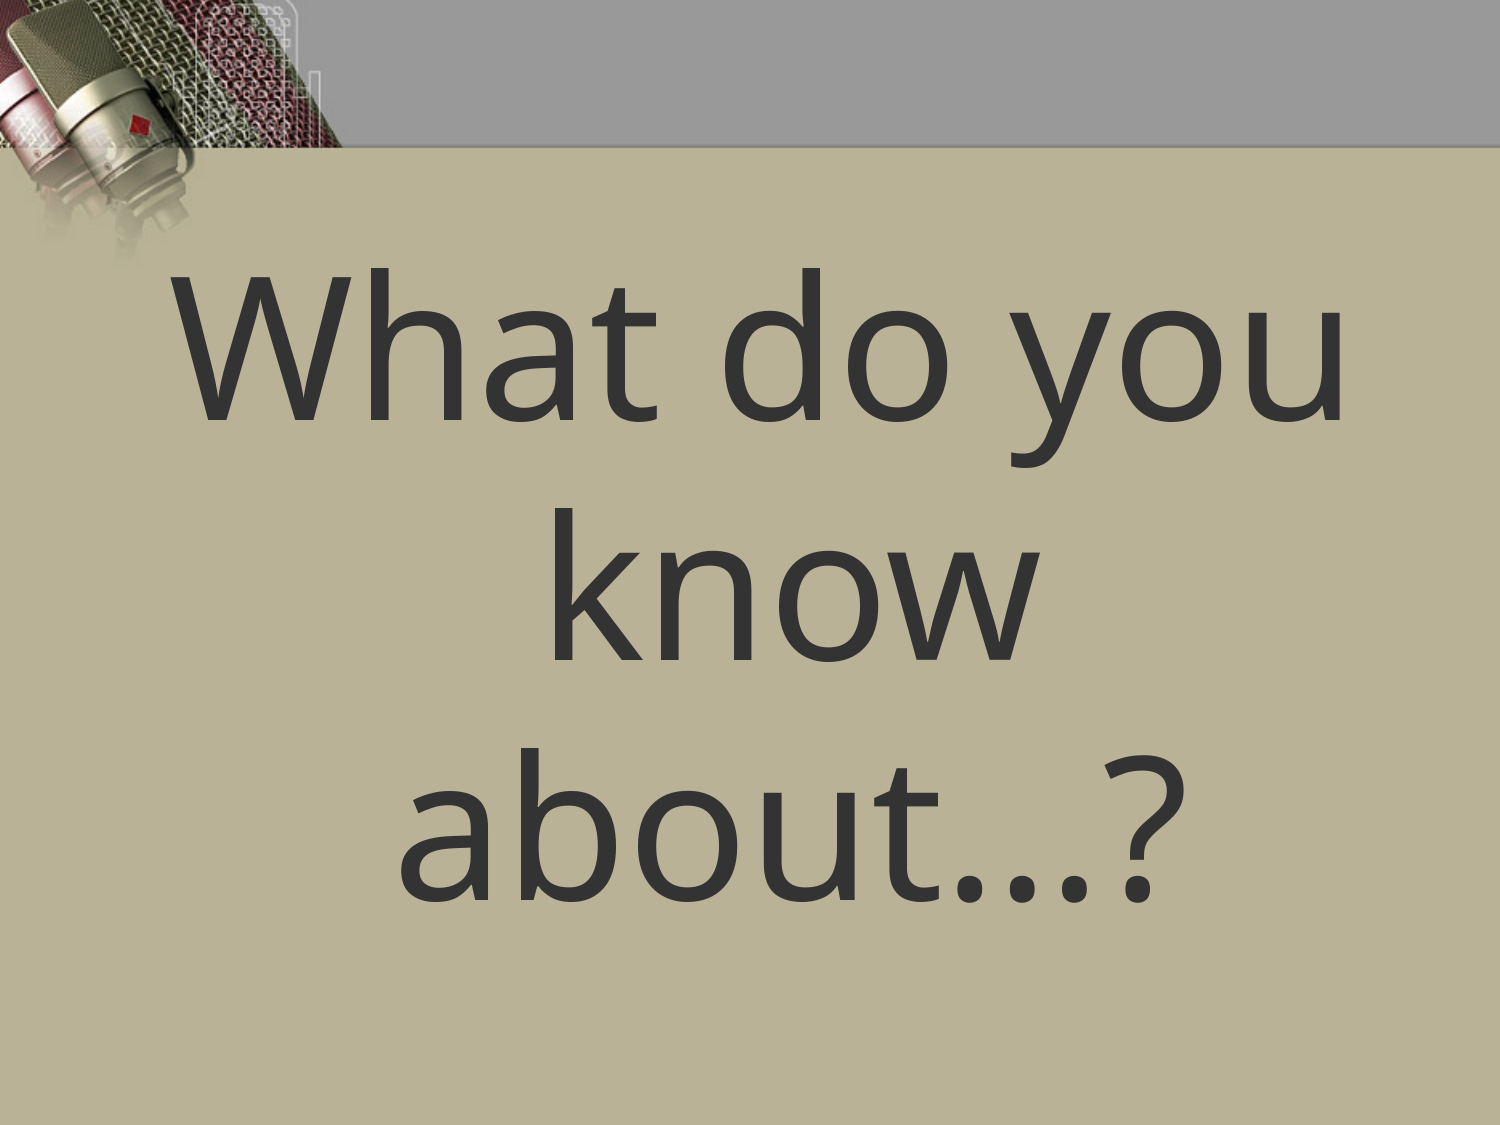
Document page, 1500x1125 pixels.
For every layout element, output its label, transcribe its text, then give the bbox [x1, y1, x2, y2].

list What do you know about…? [62, 212, 1463, 1051]
picture [0, 0, 1500, 1125]
